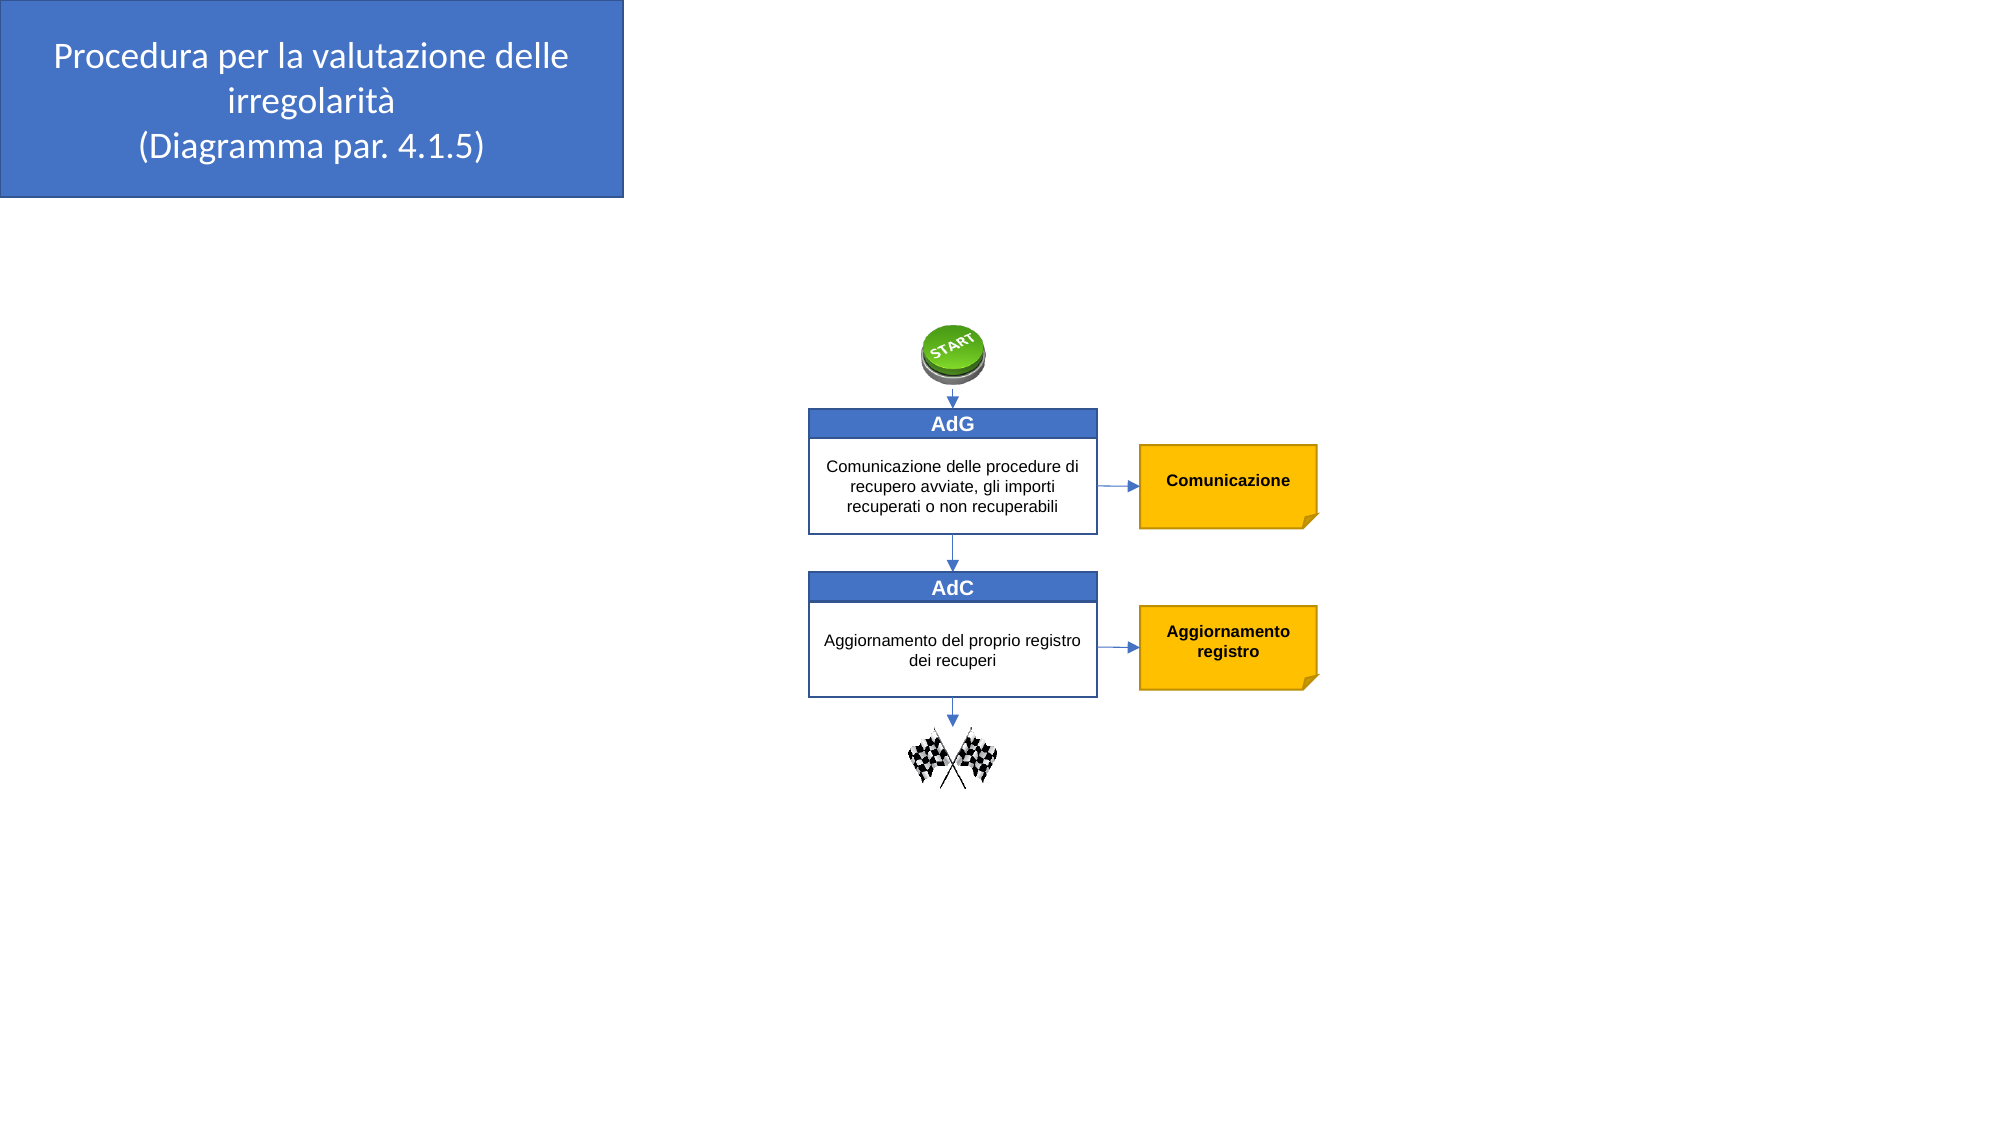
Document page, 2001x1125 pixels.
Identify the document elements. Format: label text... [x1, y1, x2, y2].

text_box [808, 319, 1317, 789]
text_box Procedura per la valutazione delle irregolarità (Diagramma par. 4.1.5) [0, 0, 624, 198]
